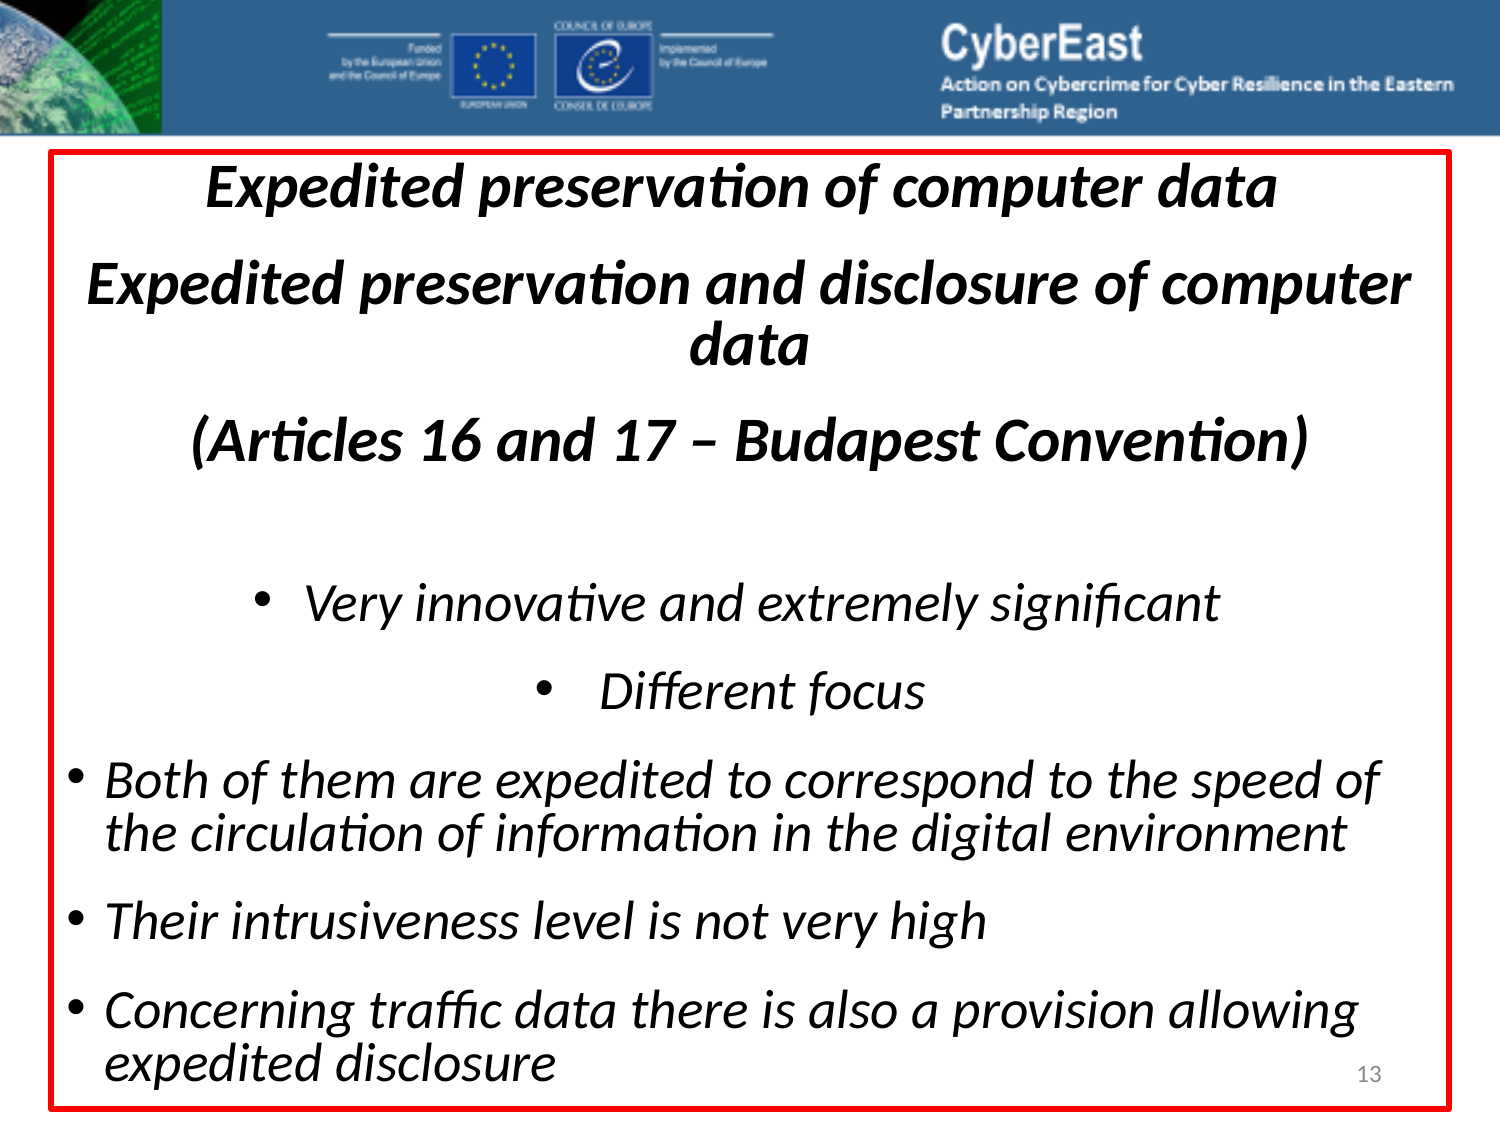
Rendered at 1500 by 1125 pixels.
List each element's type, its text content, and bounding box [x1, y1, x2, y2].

picture [0, 0, 1500, 1125]
slide_number 13 [1059, 1042, 1397, 1103]
list Expedited preservation of computer data Expedited preservation and disclosure of computer data (Articles 16 and 17 – Budapest Convention) Very innovative and extremely significant Different focus Both of them are expedited to correspond to the speed of the circulation of information in the digital environment Their intrusiveness level is not very high Concerning traffic data there is also a provision allowing expedited disclosure [51, 151, 1449, 1109]
